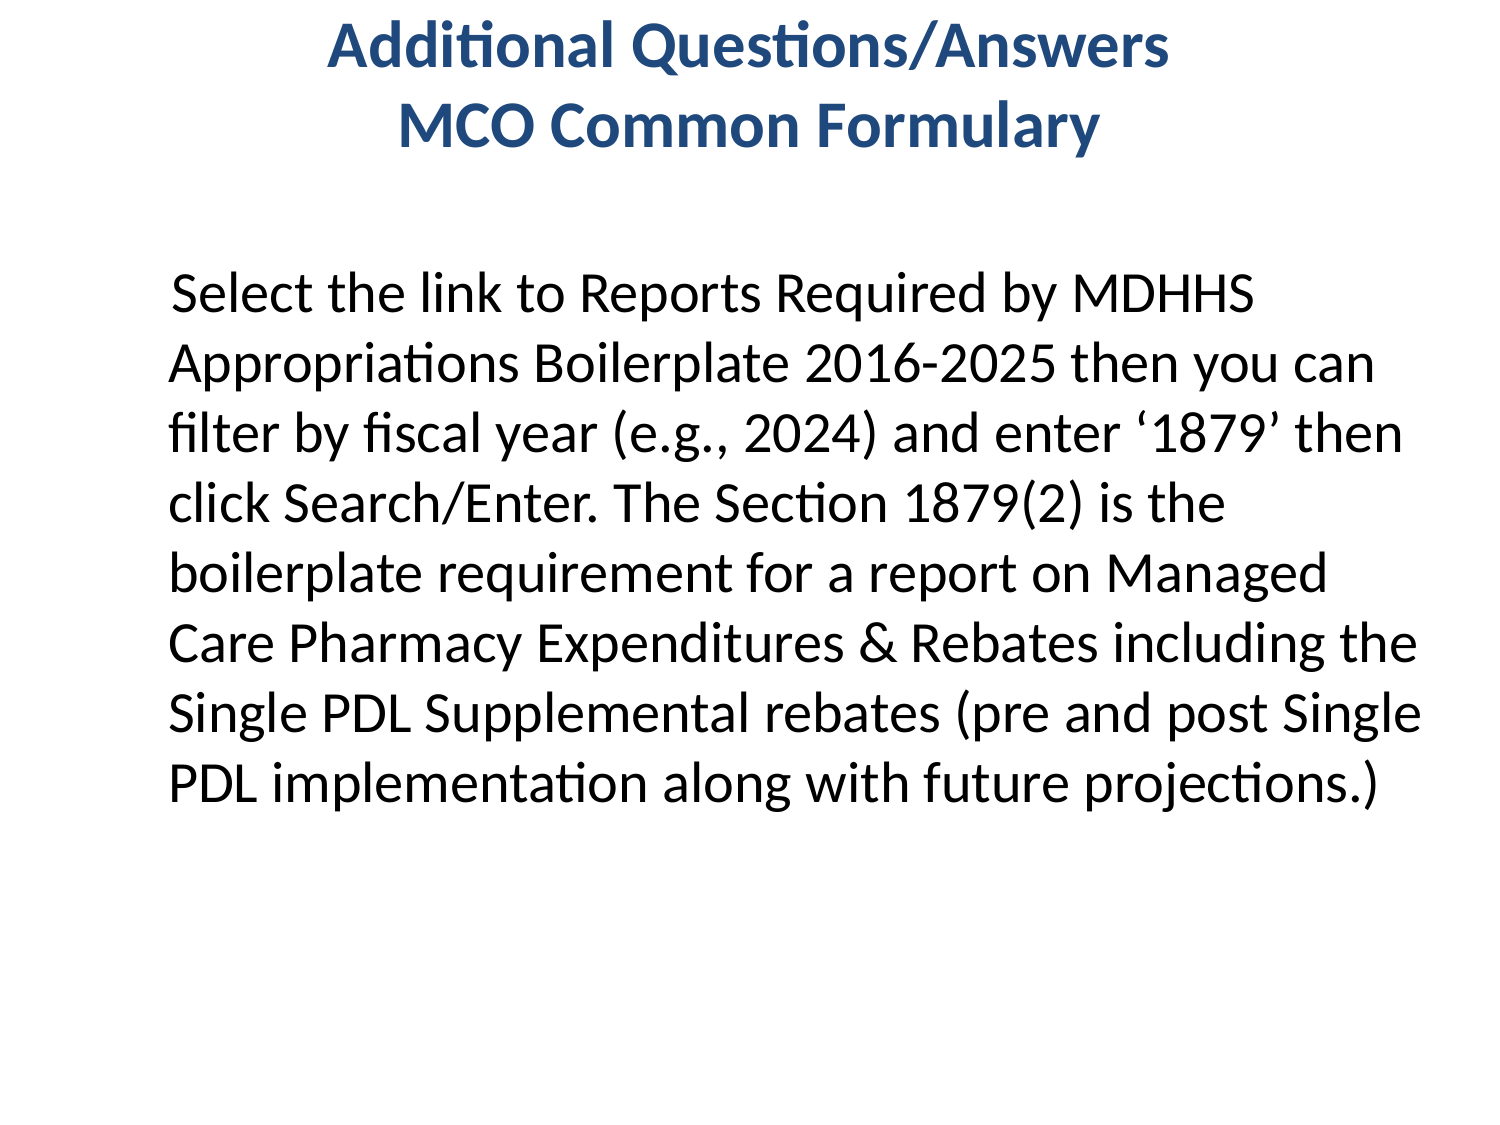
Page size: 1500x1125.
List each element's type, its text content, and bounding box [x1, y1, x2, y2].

title Additional Questions/Answers MCO Common Formulary [49, 37, 1450, 125]
list Select the link to Reports Required by MDHHS Appropriations Boilerplate 2016-2025 then you can filter by fiscal year (e.g., 2024) and enter ‘1879’ then click Search/Enter. The Section 1879(2) is the boilerplate requirement for a report on Managed Care Pharmacy Expenditures & Rebates including the Single PDL Supplemental rebates (pre and post Single PDL implementation along with future projections.) [78, 174, 1450, 1063]
